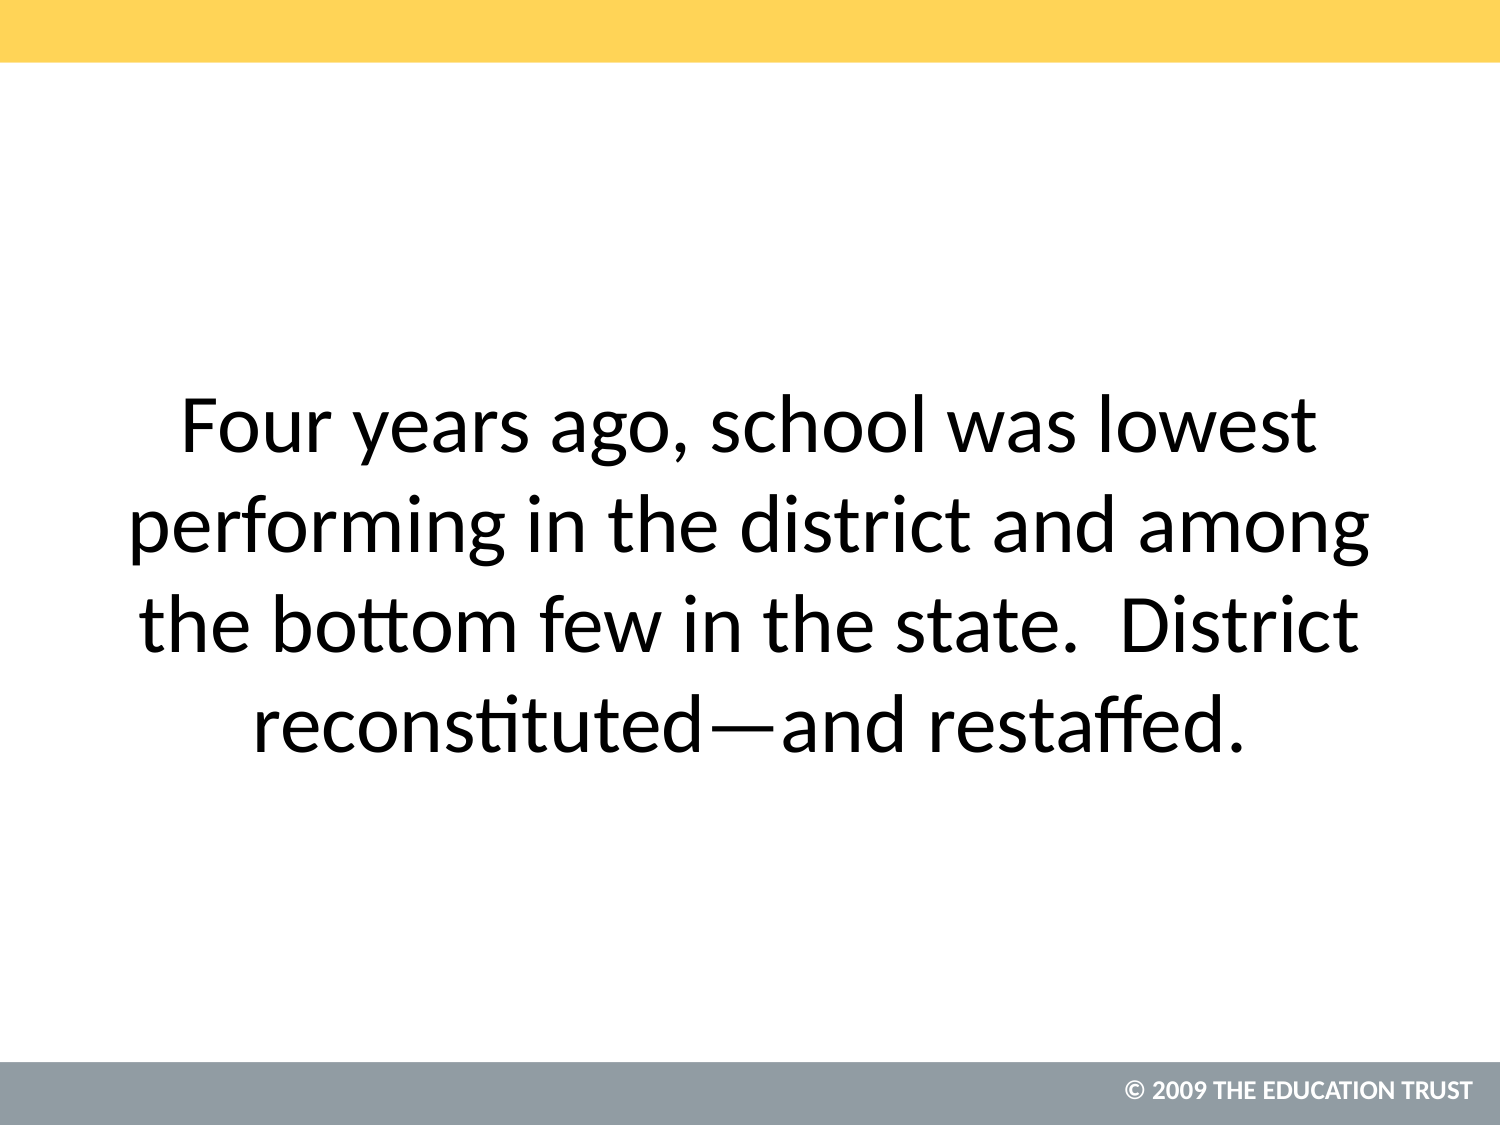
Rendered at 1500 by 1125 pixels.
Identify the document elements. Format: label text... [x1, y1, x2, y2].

title Four years ago, school was lowest performing in the district and among the bottom few in the state. District reconstituted—and restaffed. [112, 274, 1388, 863]
